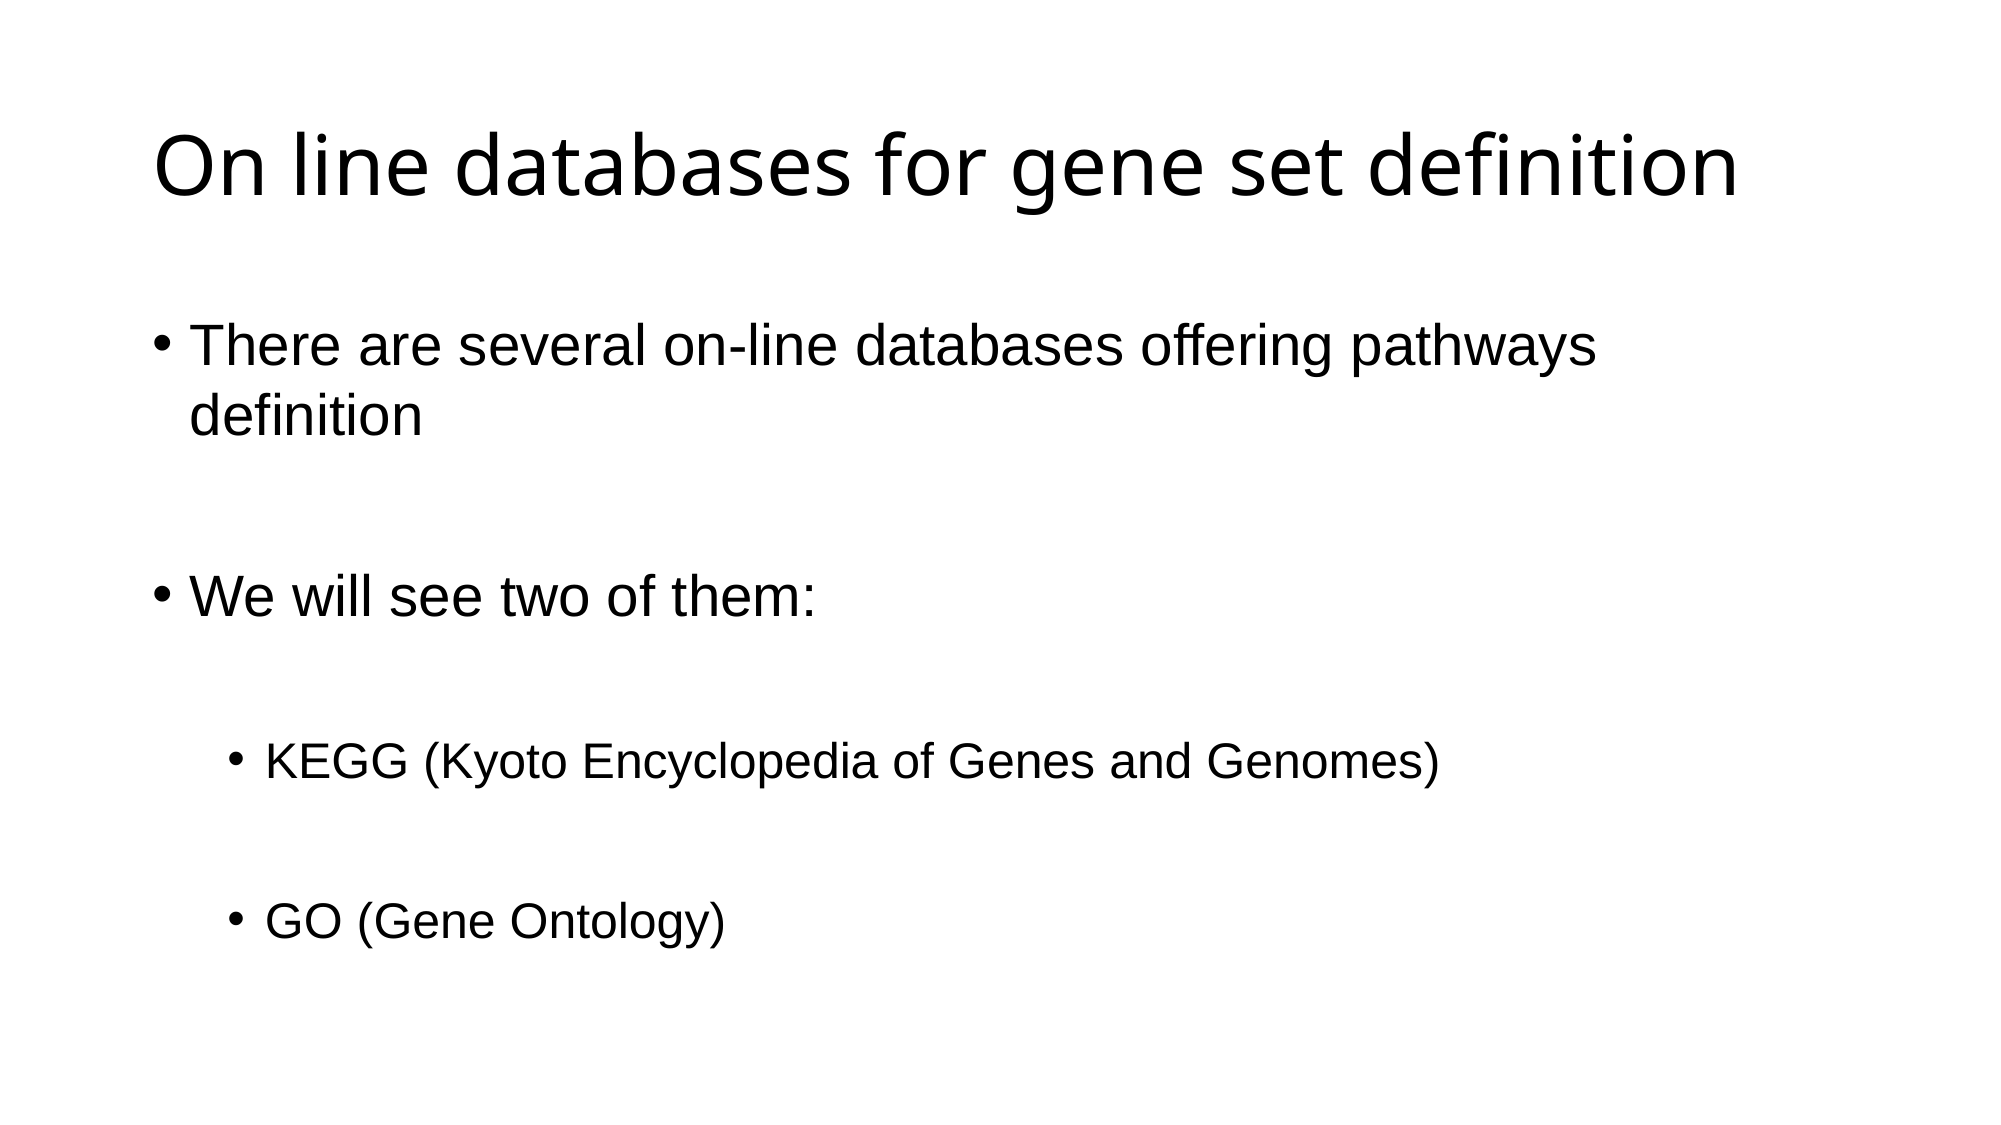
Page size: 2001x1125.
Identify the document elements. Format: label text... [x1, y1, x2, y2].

title On line databases for gene set definition [137, 59, 1863, 278]
list There are several on-line databases offering pathways definition We will see two of them: KEGG (Kyoto Encyclopedia of Genes and Genomes) GO (Gene Ontology) [137, 299, 1863, 1014]
